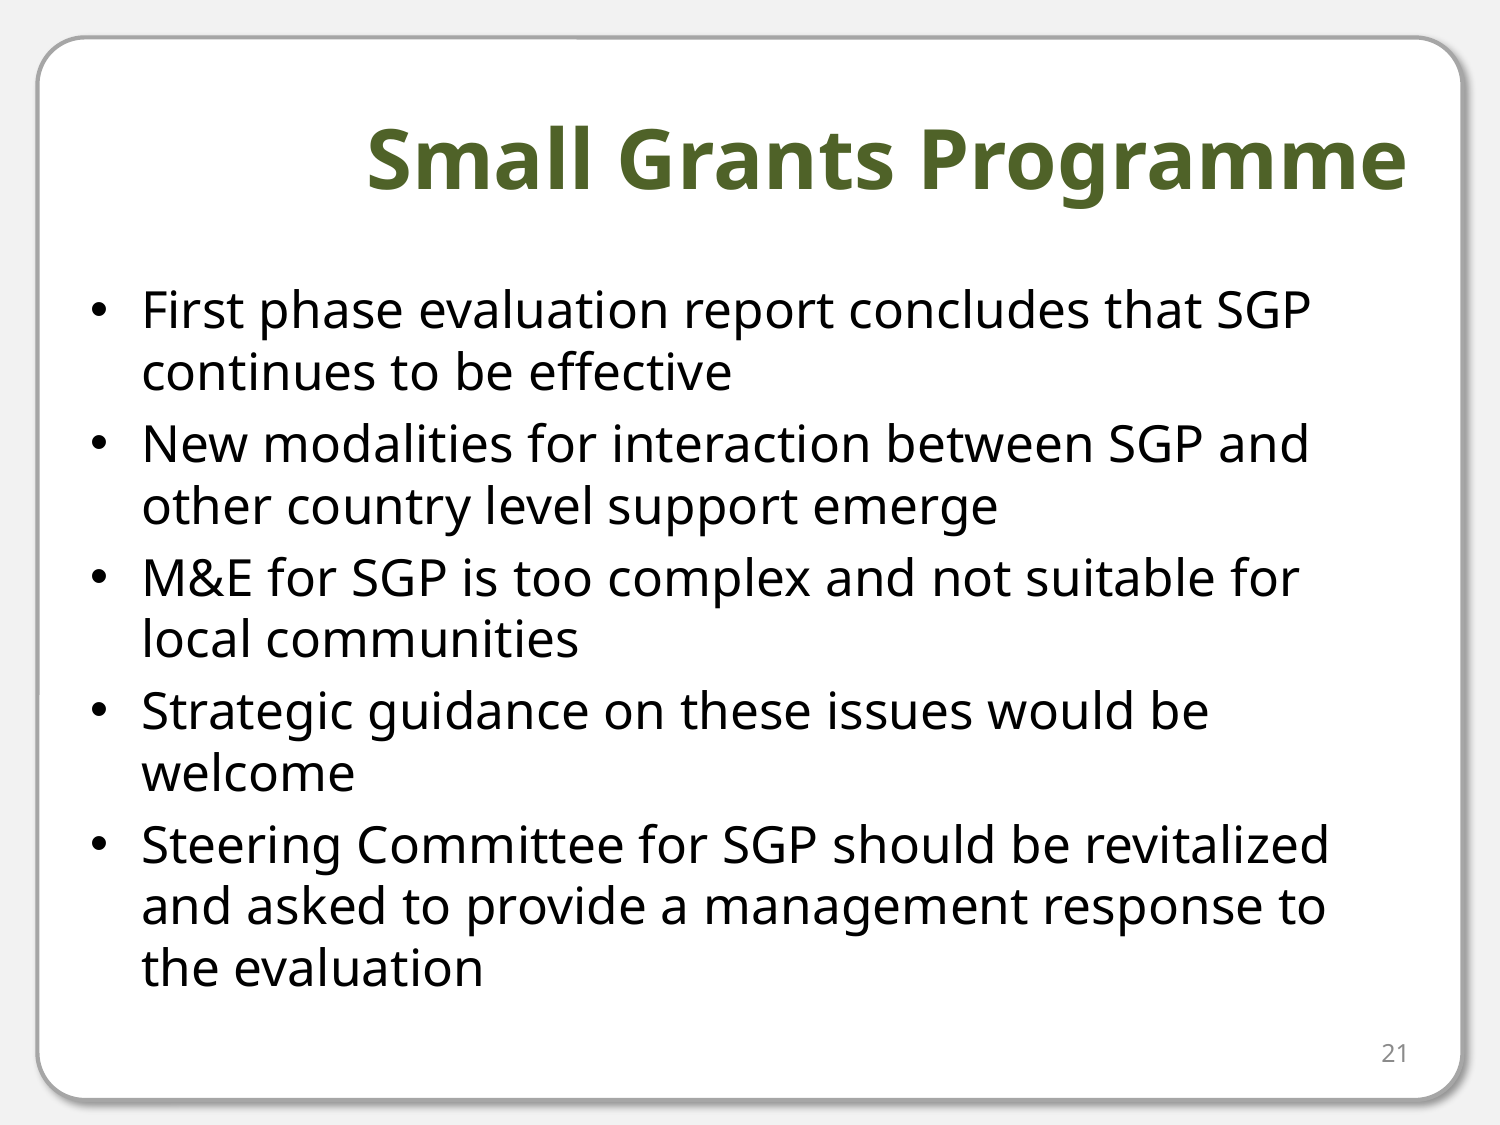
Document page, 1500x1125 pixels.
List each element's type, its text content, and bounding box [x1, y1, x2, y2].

title Small Grants Programme [75, 62, 1425, 250]
slide_number 21 [1074, 1025, 1425, 1085]
list First phase evaluation report concludes that SGP continues to be effective New modalities for interaction between SGP and other country level support emerge M&E for SGP is too complex and not suitable for local communities Strategic guidance on these issues would be welcome Steering Committee for SGP should be revitalized and asked to provide a management response to the evaluation [75, 270, 1425, 1013]
